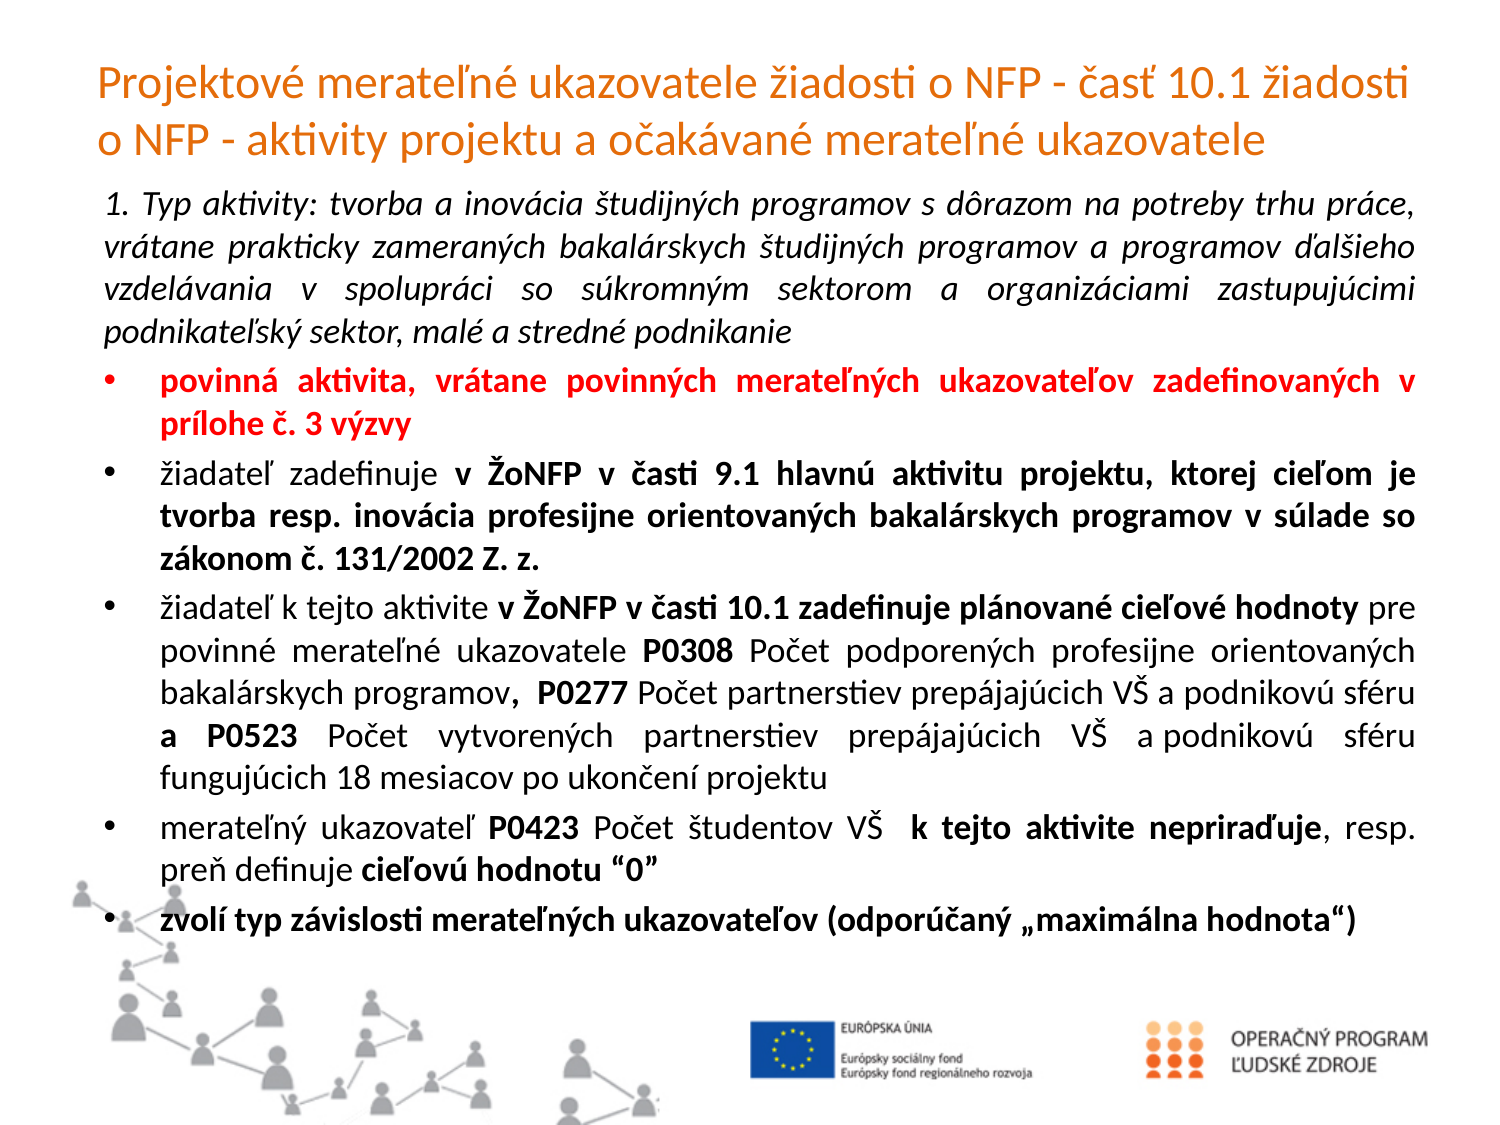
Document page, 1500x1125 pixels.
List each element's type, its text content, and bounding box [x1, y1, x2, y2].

picture [0, 0, 1500, 1125]
list 1. Typ aktivity: tvorba a inovácia študijných programov s dôrazom na potreby trhu práce, vrátane prakticky zameraných bakalárskych študijných programov a programov ďalšieho vzdelávania v spolupráci so súkromným sektorom a organizáciami zastupujúcimi podnikateľský sektor, malé a stredné podnikanie povinná aktivita, vrátane povinných merateľných ukazovateľov zadefinovaných v prílohe č. 3 výzvy žiadateľ zadefinuje v ŽoNFP v časti 9.1 hlavnú aktivitu projektu, ktorej cieľom je tvorba resp. inovácia profesijne orientovaných bakalárskych programov v súlade so zákonom č. 131/2002 Z. z. žiadateľ k tejto aktivite v ŽoNFP v časti 10.1 zadefinuje plánované cieľové hodnoty pre povinné merateľné ukazovatele P0308 Počet podporených profesijne orientovaných bakalárskych programov, P0277 Počet partnerstiev prepájajúcich VŠ a podnikovú sféru a P0523 Počet vytvorených partnerstiev prepájajúcich VŠ a podnikovú sféru fungujúcich 18 mesiacov po ukončení projektu merateľný ukazovateľ P0423 Počet študentov VŠ k tejto aktivite nepriraďuje, resp. preň definuje cieľovú hodnotu “0” zvolí typ závislosti merateľných ukazovateľov (odporúčaný „maximálna hodnota“) [88, 172, 1432, 988]
title Projektové merateľné ukazovatele žiadosti o NFP - časť 10.1 žiadosti o NFP - aktivity projektu a očakávané merateľné ukazovatele [81, 42, 1459, 173]
